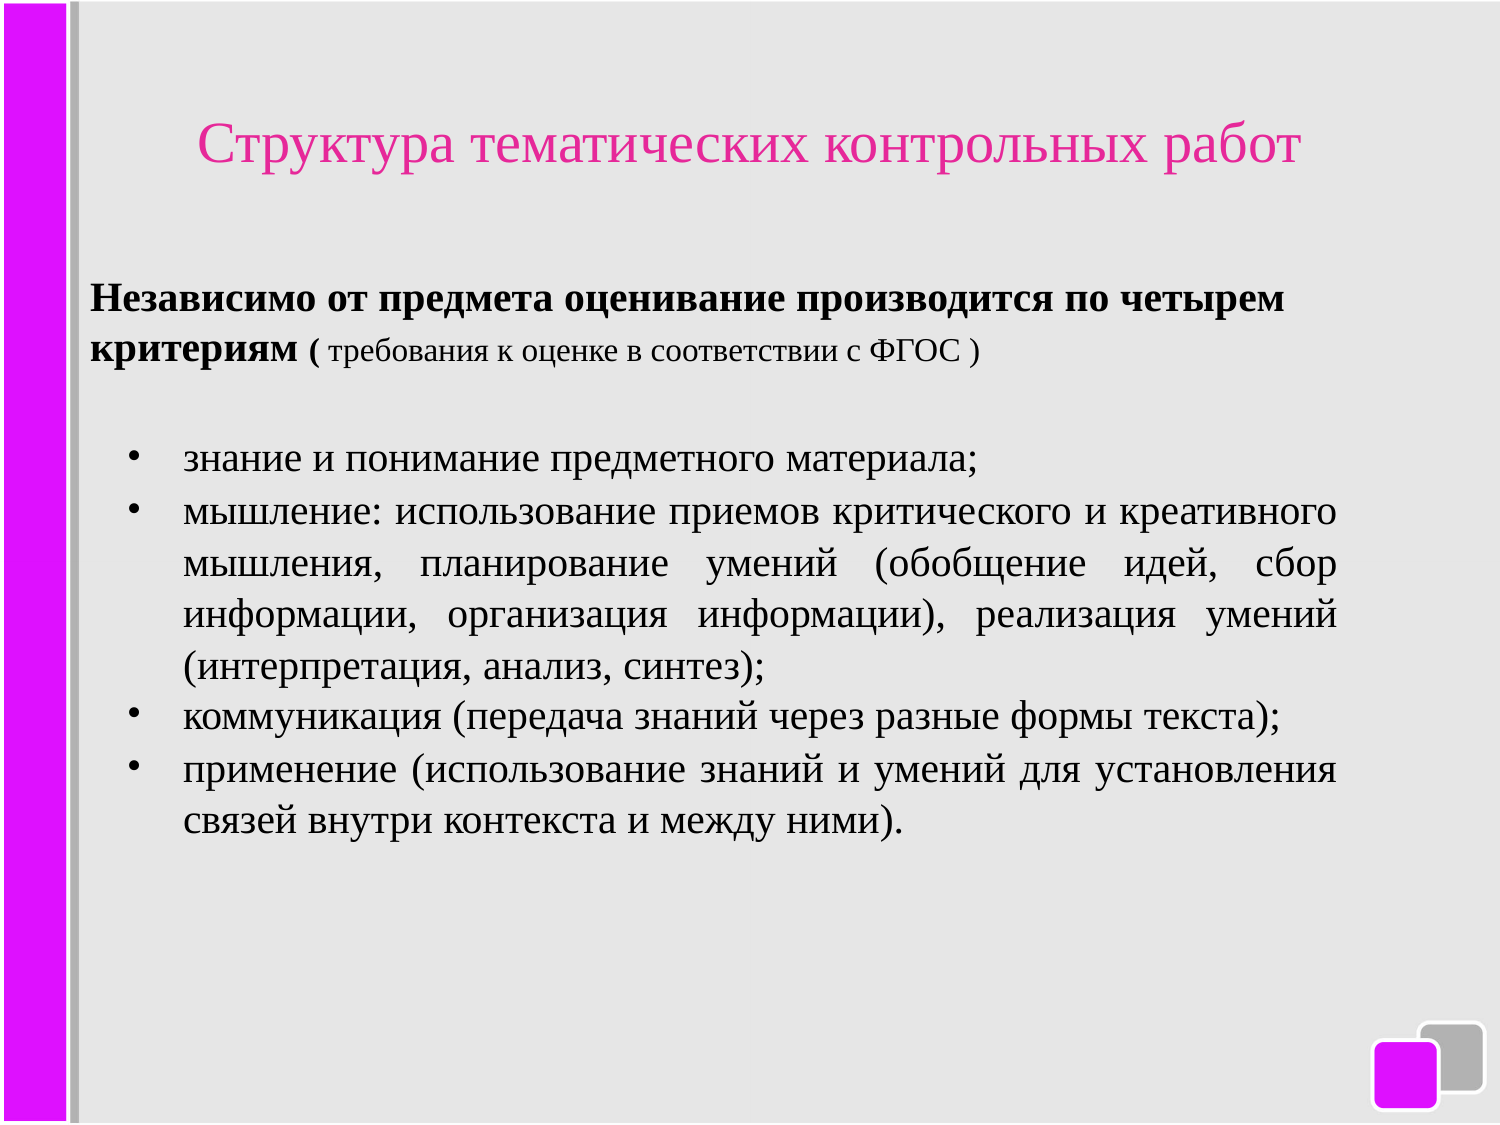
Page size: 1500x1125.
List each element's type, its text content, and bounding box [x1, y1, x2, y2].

picture [0, 0, 1500, 1125]
list Независимо от предмета оценивание производится по четырем критериям ( требования к оценке в соответствии с ФГОС ) [75, 262, 1425, 1005]
title Структура тематических контрольных работ [75, 45, 1425, 233]
text_box знание и понимание предметного материала; мышление: использование приемов критического и креативного мышления, планирование умений (обобщение идей, сбор информации, организация информации), реализация умений (интерпретация, анализ, синтез); коммуникация (передача знаний через разные формы текста); применение (использование знаний и умений для установления связей внутри контекста и между ними). [112, 377, 1365, 901]
